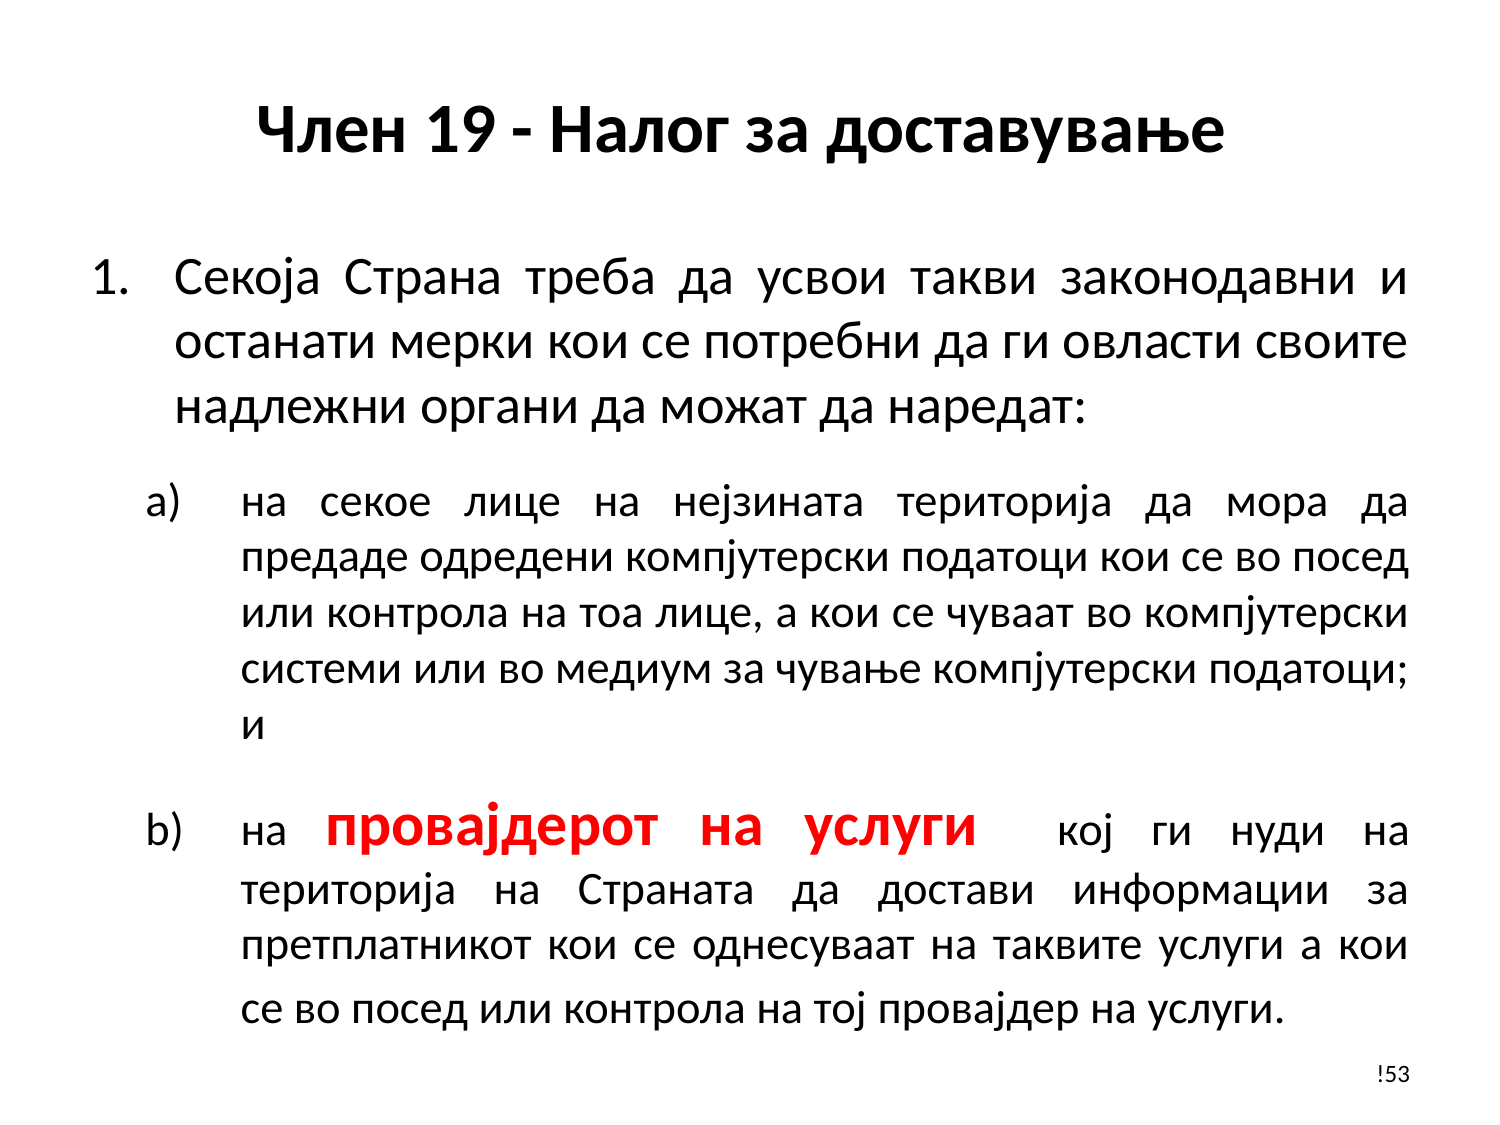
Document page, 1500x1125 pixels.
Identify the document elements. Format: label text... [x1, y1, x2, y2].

list Секоја Страна треба да усвои такви законодавни и останати мерки кои се потребни да ги овласти своите надлежни органи да можат да наредат: на секое лице на нејзината територија да мора да предаде одредени компјутерски податоци кои се во посед или контрола на тоа лице, а кои се чуваат во компјутерски системи или во медиум за чување компјутерски податоци; и на провајдерот на услуги кој ги нуди на територија на Страната да достави информации за претплатникот кои се однесуваат на таквите услуги а кои се во посед или контрола на тој провајдер на услуги. [74, 232, 1426, 1053]
title Член 19 - Налог за доставување [74, 44, 1426, 204]
slide_number !53 [1074, 1042, 1425, 1103]
